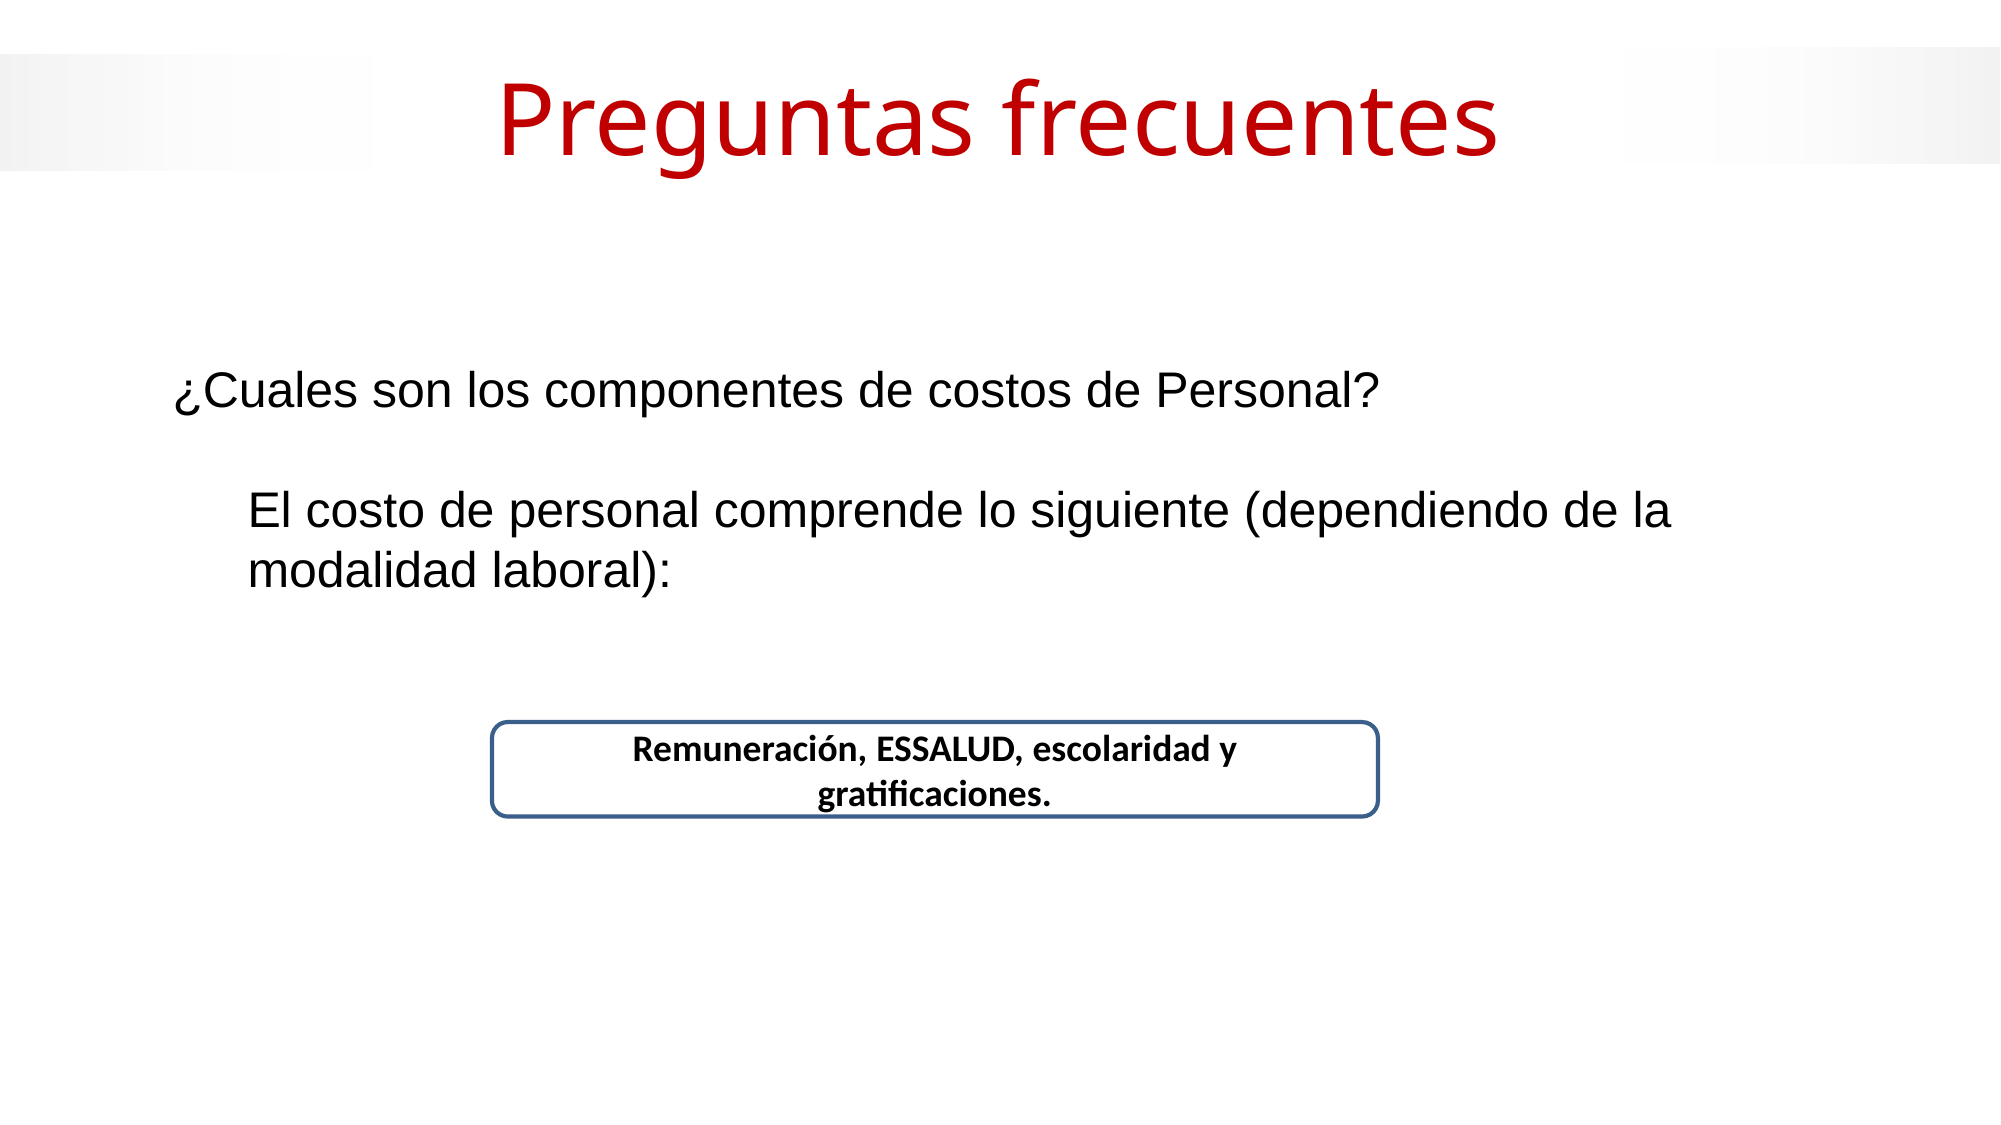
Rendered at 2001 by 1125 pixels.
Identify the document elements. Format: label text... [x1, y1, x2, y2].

text_box Remuneración, ESSALUD, escolaridad y gratificaciones. [489, 719, 1381, 819]
text_box Preguntas frecuentes [0, 47, 2000, 183]
text_box ¿Cuales son los componentes de costos de Personal? El costo de personal comprende lo siguiente (dependiendo de la modalidad laboral): [157, 349, 1897, 725]
